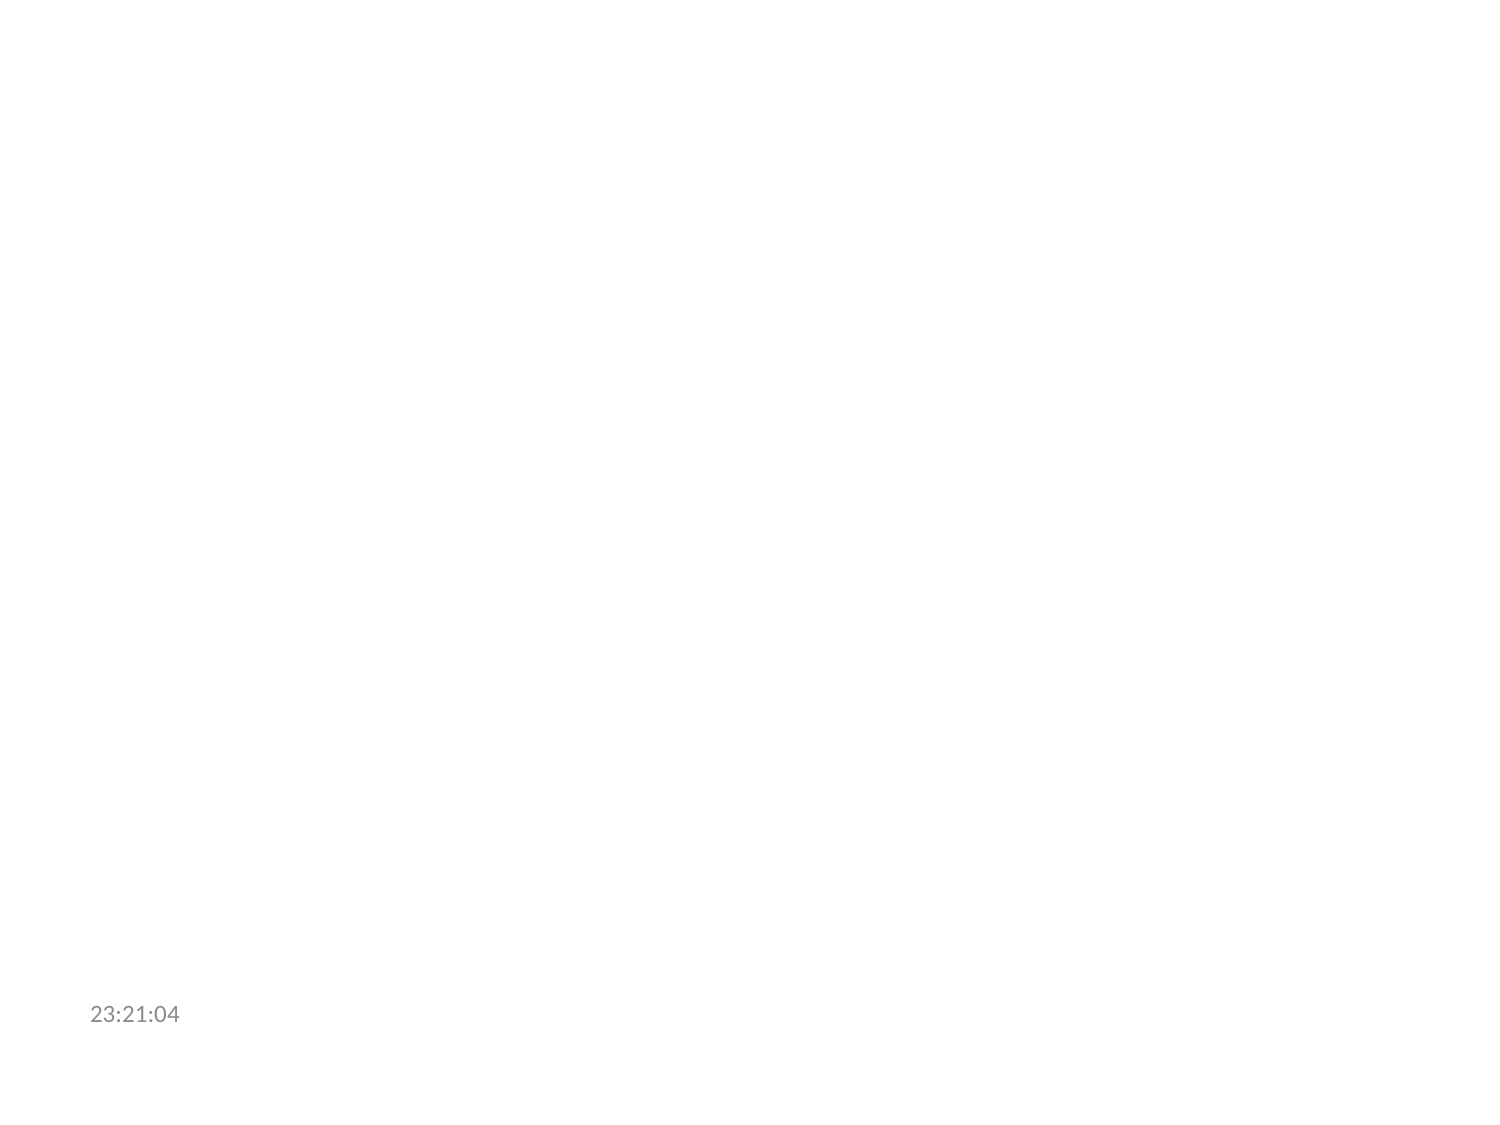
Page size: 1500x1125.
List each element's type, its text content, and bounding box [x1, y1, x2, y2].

text_box 15:35:09 [75, 982, 425, 1043]
